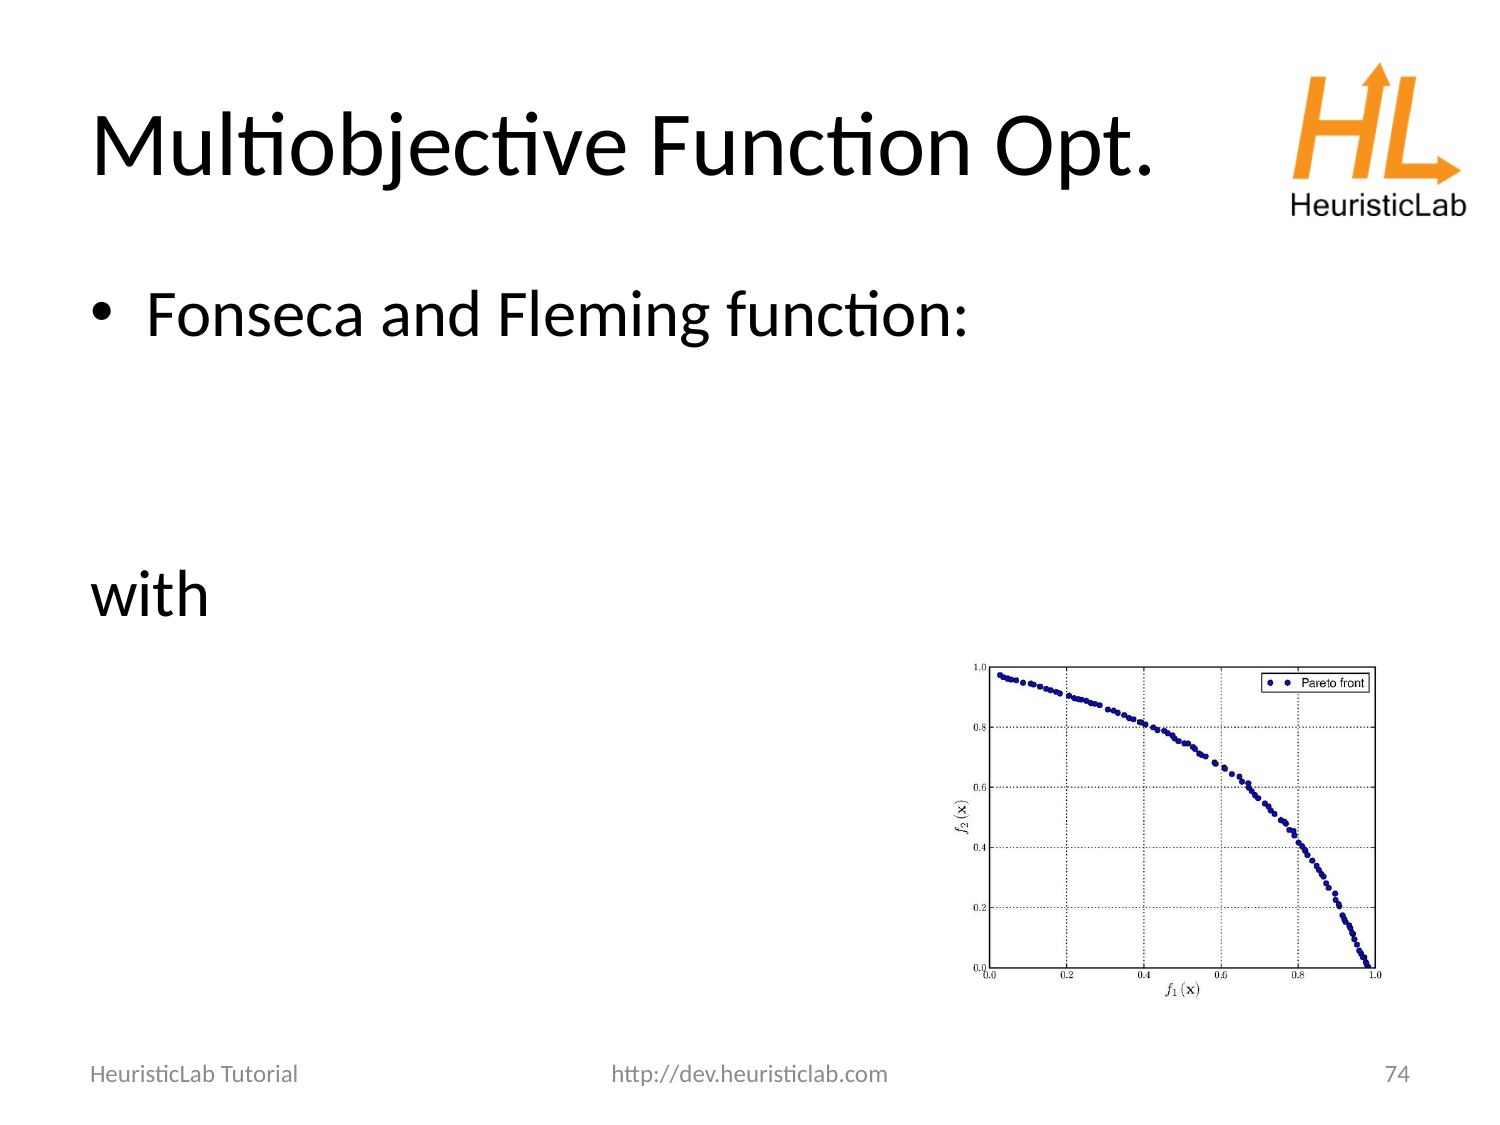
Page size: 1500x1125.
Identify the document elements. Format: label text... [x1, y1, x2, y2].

slide_number 74 [1074, 1042, 1425, 1103]
picture [1281, 27, 1474, 244]
title Multiobjective Function Opt. [75, 45, 1282, 233]
footer http://dev.heuristiclab.com [512, 1042, 988, 1103]
slide_number HeuristicLab Tutorial [75, 1042, 425, 1103]
picture [926, 629, 1426, 1006]
